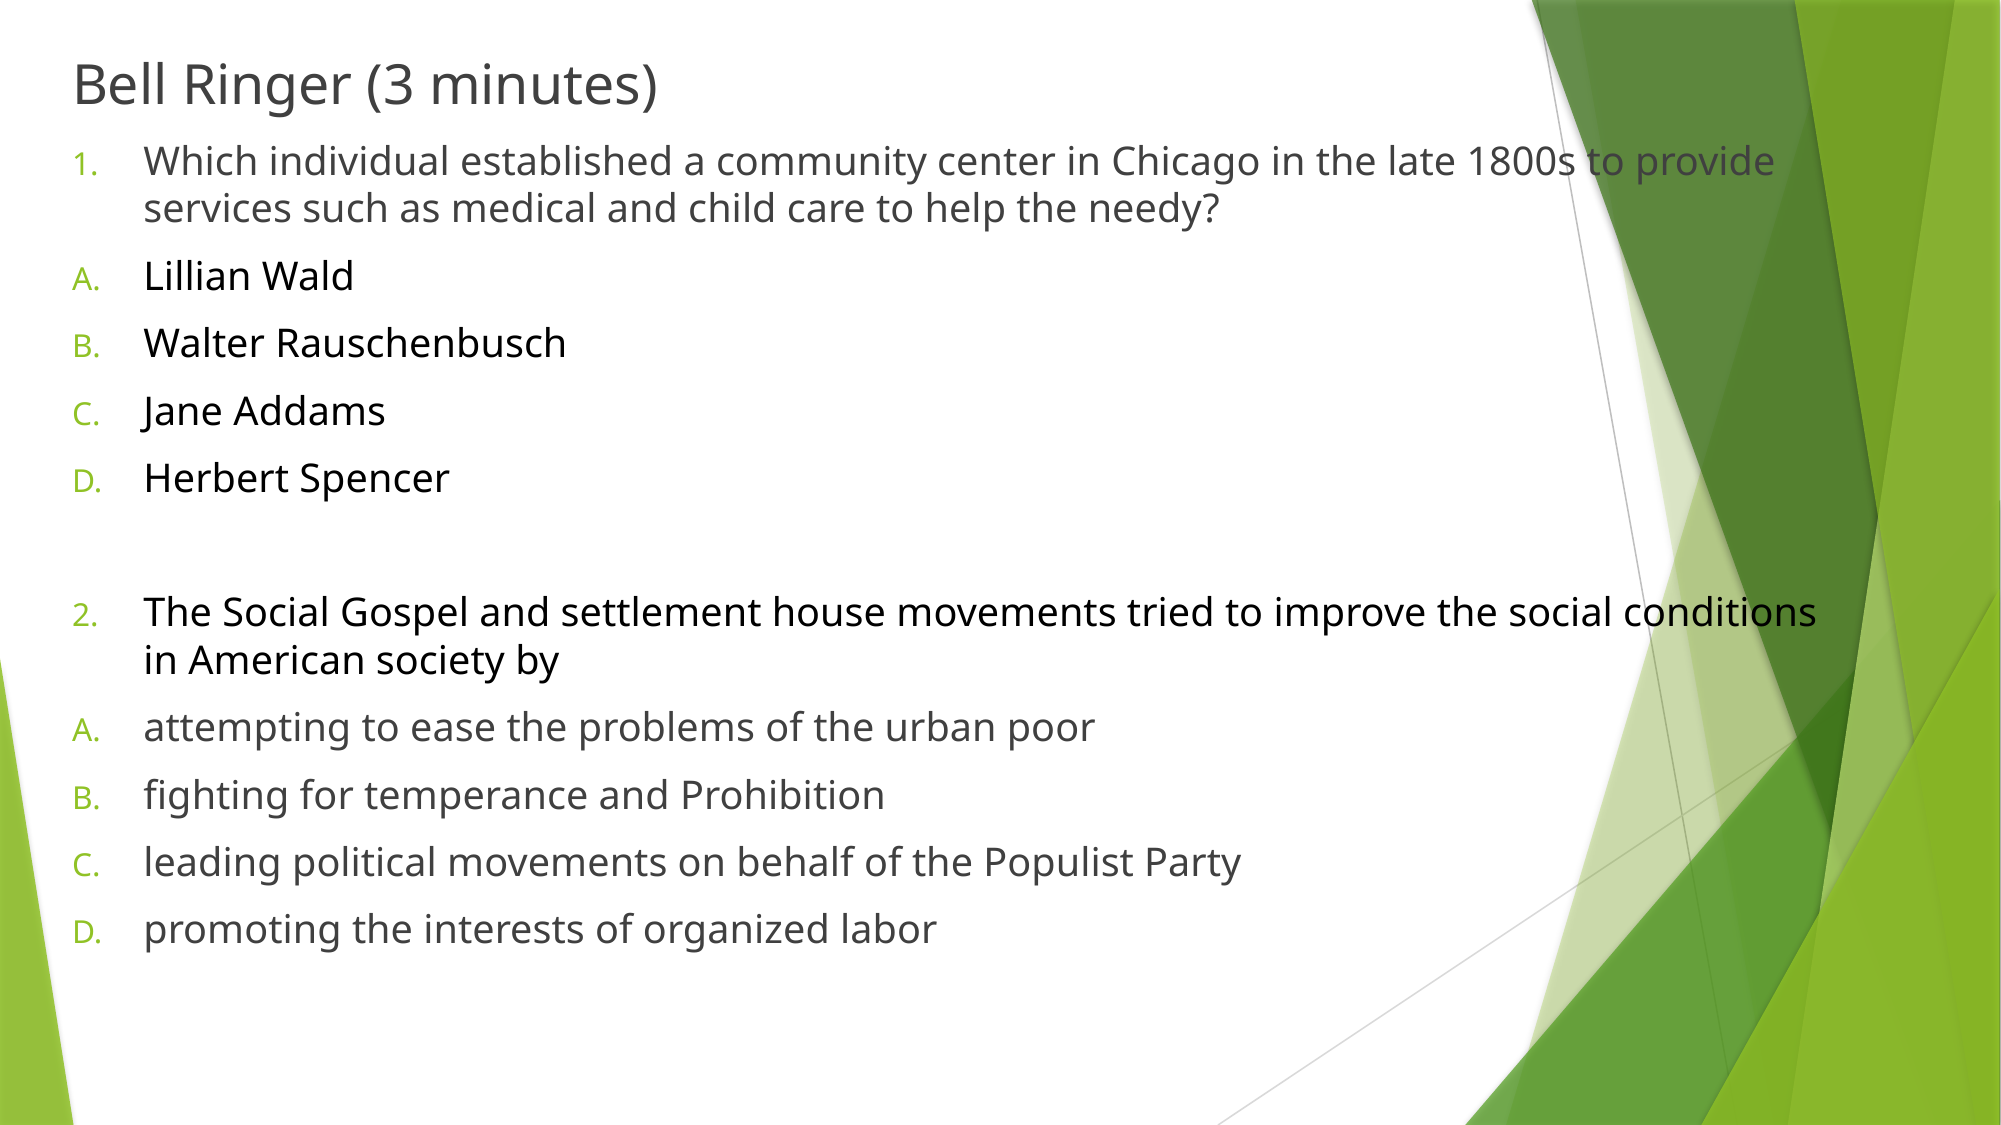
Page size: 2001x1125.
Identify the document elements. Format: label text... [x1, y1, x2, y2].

list Bell Ringer (3 minutes) Which individual established a community center in Chicago in the late 1800s to provide services such as medical and child care to help the needy? Lillian Wald Walter Rauschenbusch Jane Addams Herbert Spencer The Social Gospel and settlement house movements tried to improve the social conditions in American society by attempting to ease the problems of the urban poor fighting for temperance and Prohibition leading political movements on behalf of the Populist Party promoting the interests of organized labor [57, 42, 1866, 962]
